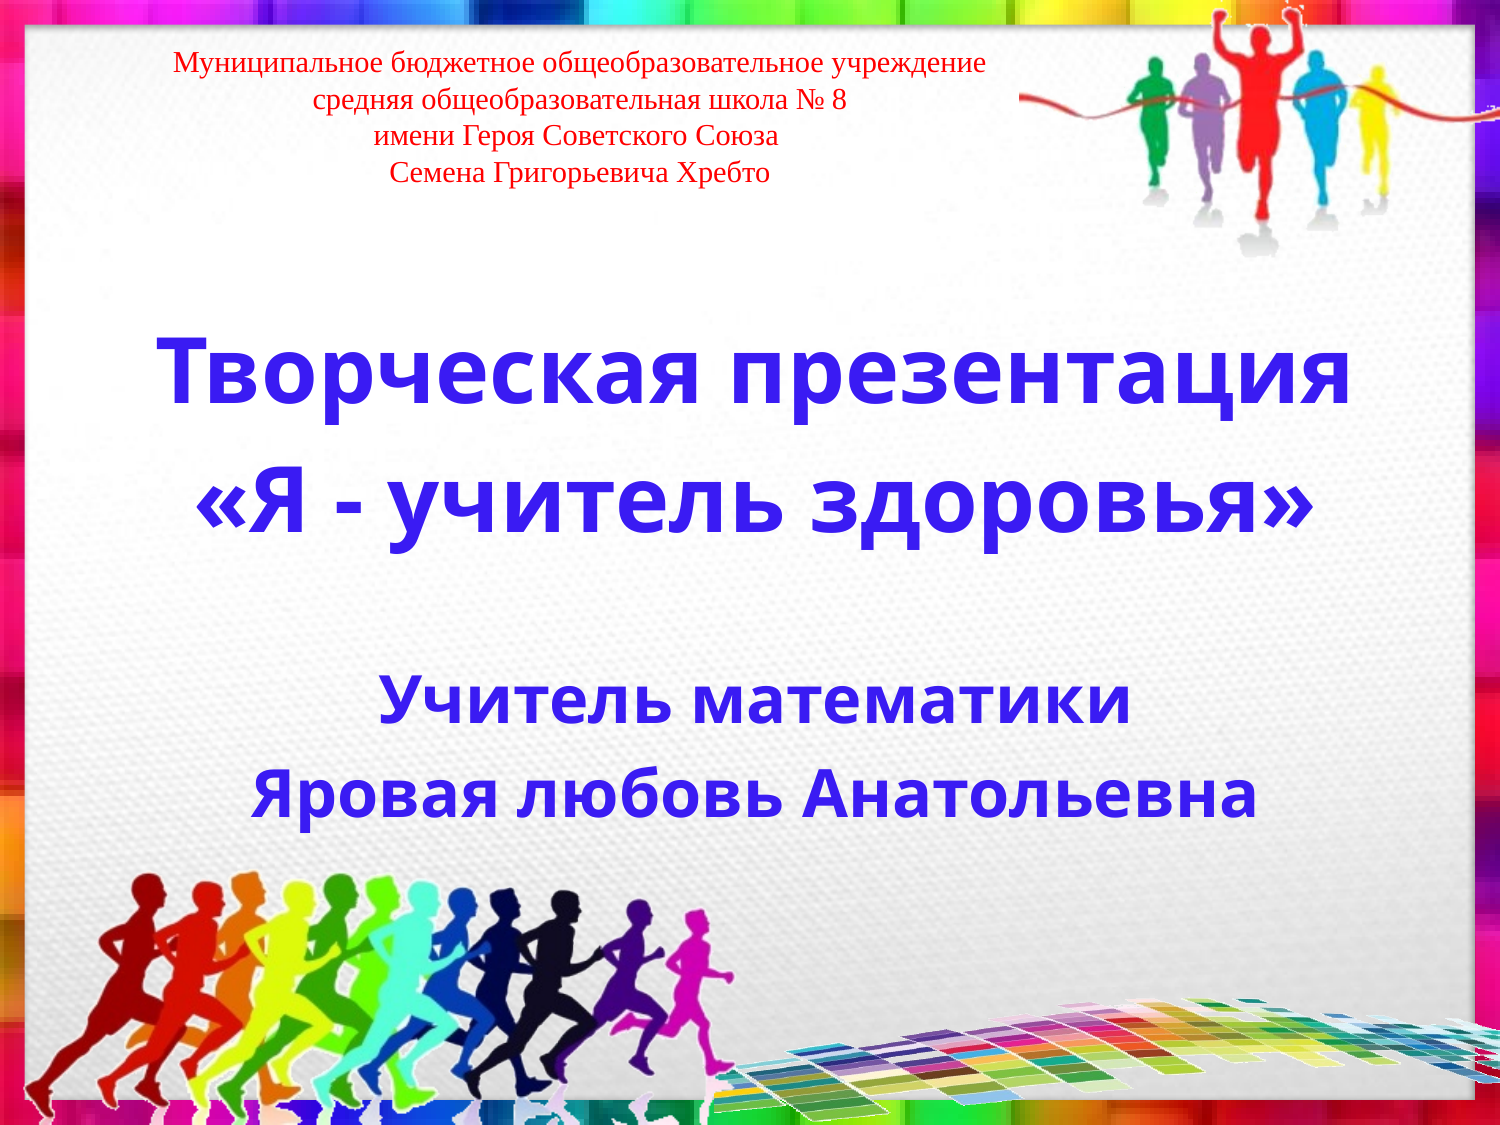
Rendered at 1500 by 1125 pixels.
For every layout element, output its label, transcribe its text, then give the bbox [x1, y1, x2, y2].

picture [0, 0, 1500, 1125]
subtitle Творческая презентация «Я - учитель здоровья» Учитель математики Яровая любовь Анатольевна [35, 304, 1477, 926]
title Муниципальное бюджетное общеобразовательное учреждение средняя общеобразовательная школа № 8 имени Героя Советского Союза Семена Григорьевича Хребто [23, 35, 1137, 235]
